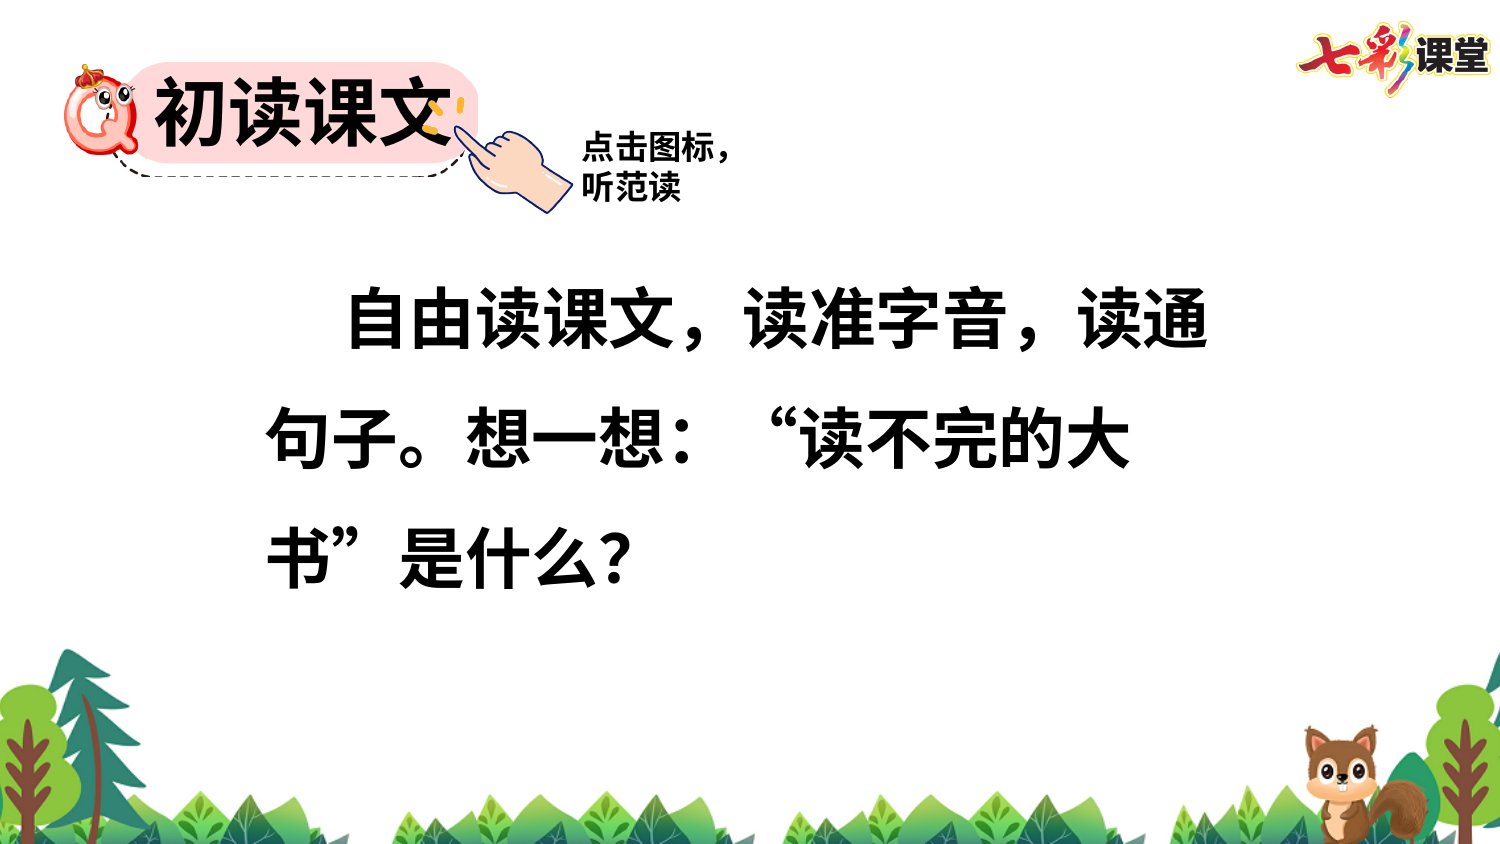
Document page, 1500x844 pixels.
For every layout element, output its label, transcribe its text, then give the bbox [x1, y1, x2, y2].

picture [0, 0, 1500, 844]
text_box 自由读课文，读准字音，读通句子。想一想：“读不完的大书”是什么？ [253, 231, 1247, 603]
text_box 点击图标， 听范读 [591, 120, 750, 212]
text_box 初读课文 [141, 59, 491, 64]
